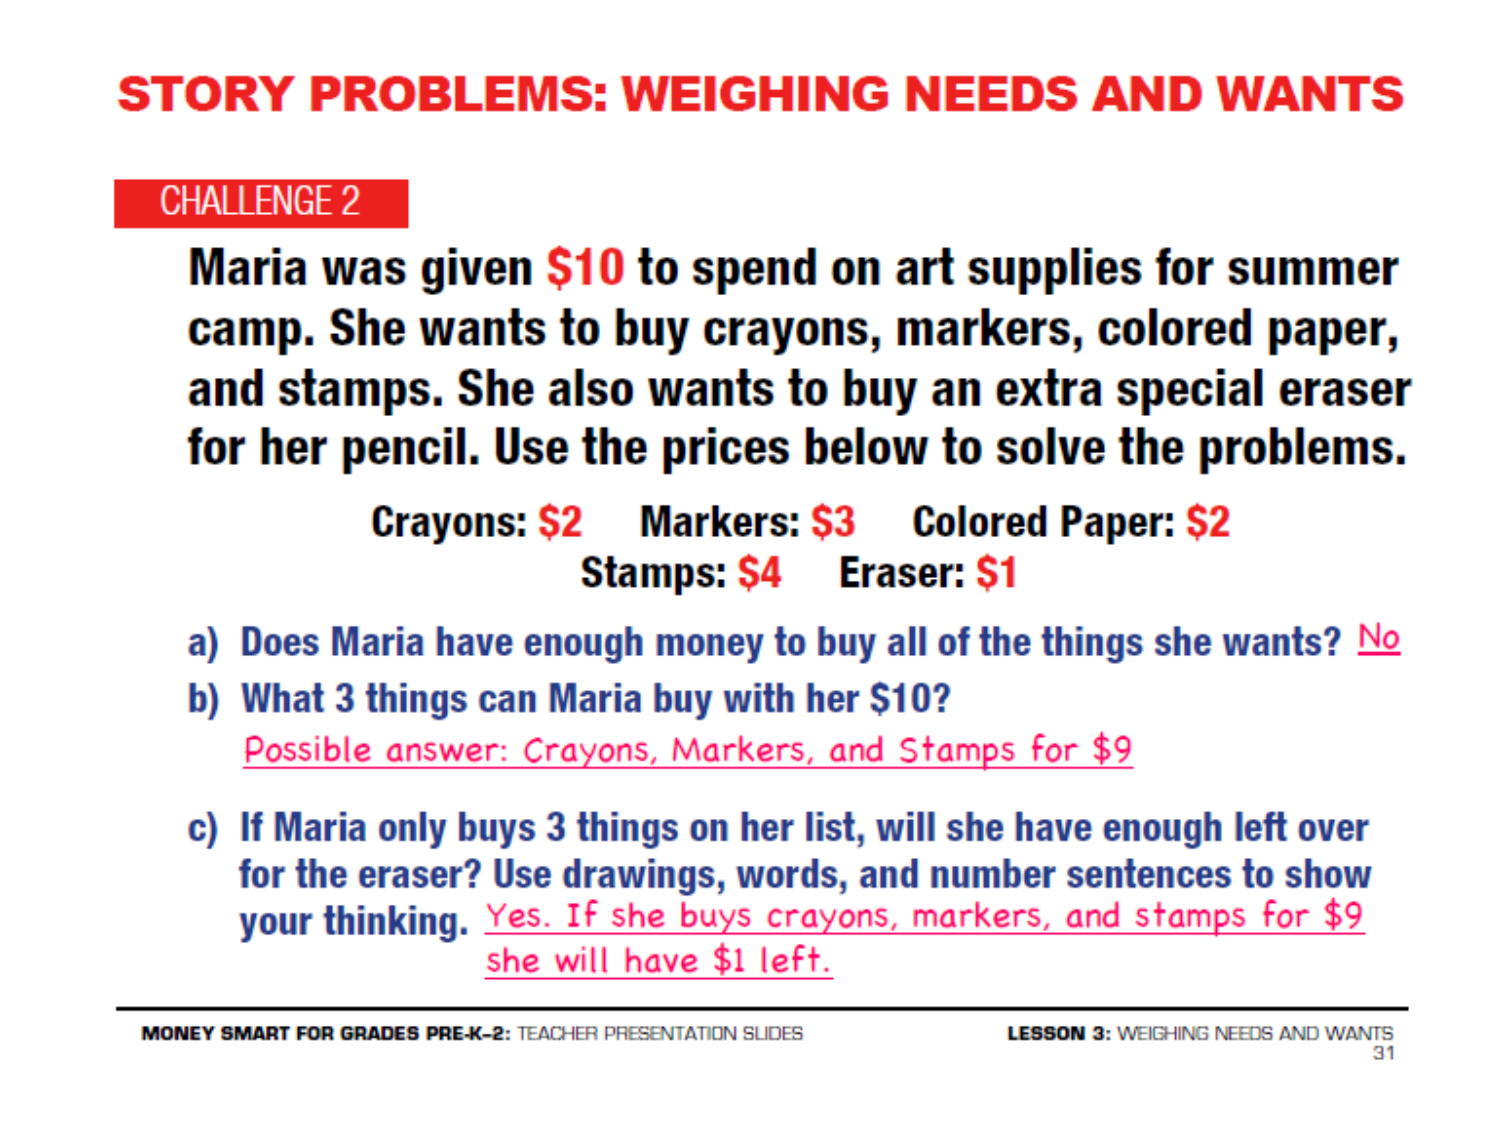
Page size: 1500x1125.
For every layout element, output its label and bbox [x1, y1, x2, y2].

picture [62, 14, 1451, 1101]
